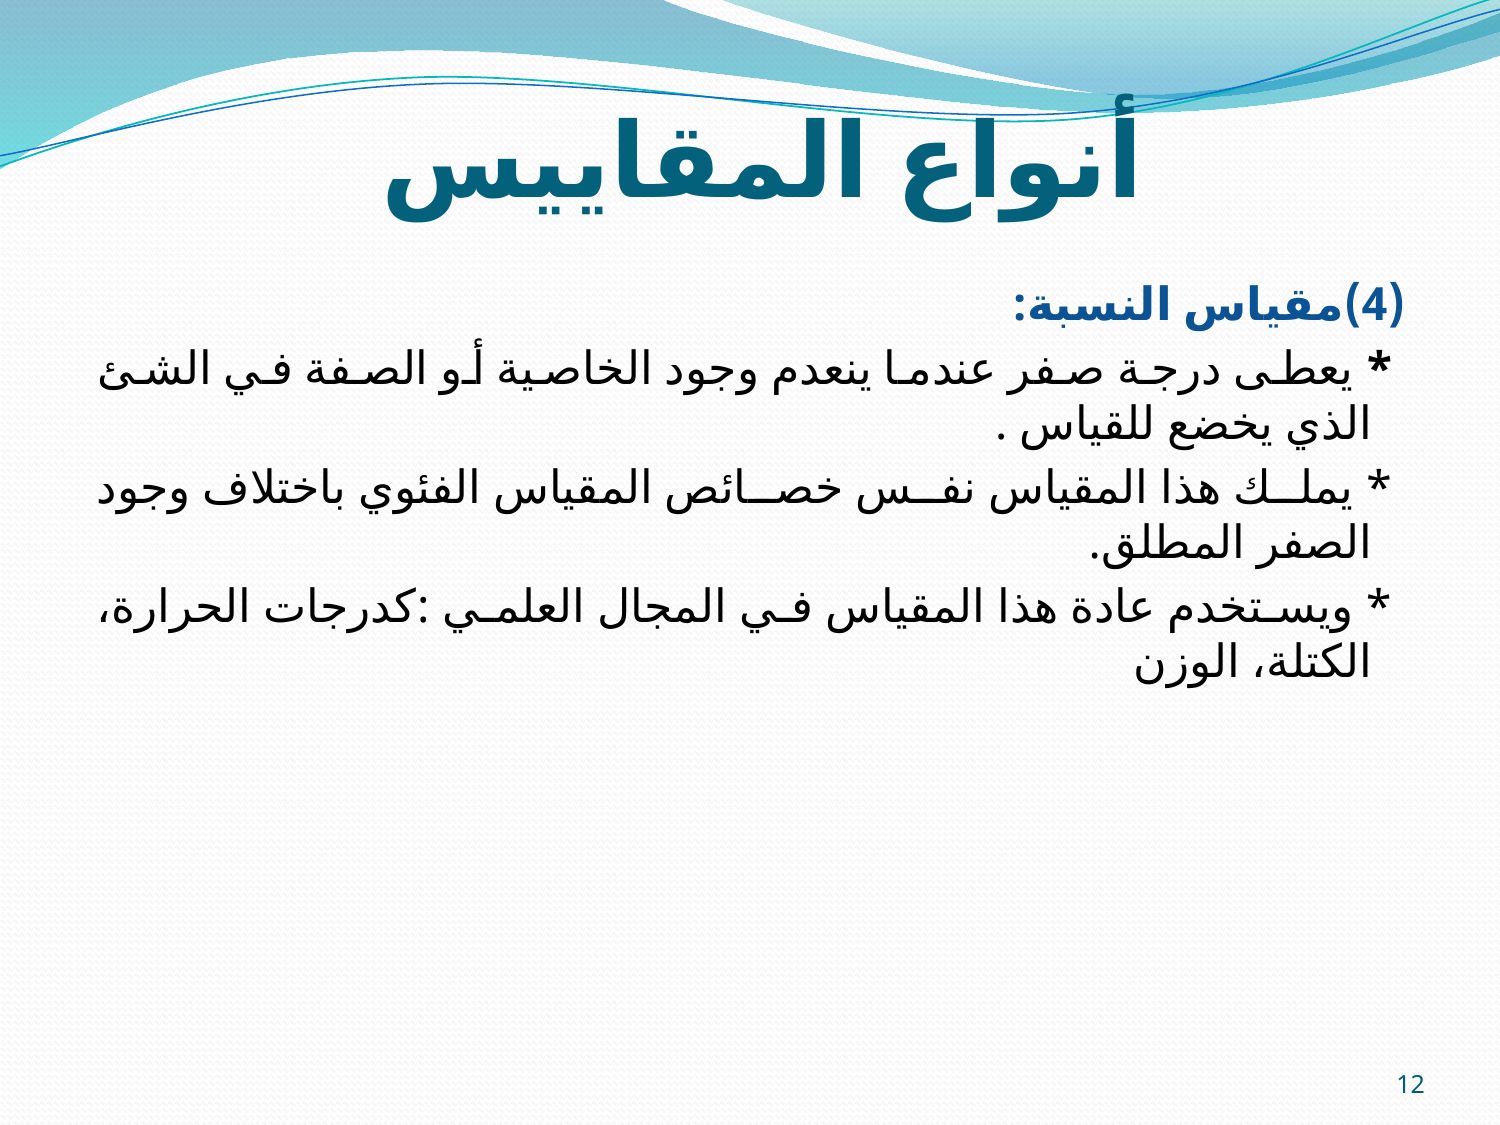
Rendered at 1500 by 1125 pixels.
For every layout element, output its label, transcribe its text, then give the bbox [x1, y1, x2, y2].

title أنواع المقاييس [100, 30, 1425, 219]
slide_number 12 [1299, 1042, 1425, 1103]
list (4)مقياس النسبة: * يعطى درجة صفر عندما ينعدم وجود الخاصية أو الصفة في الشئ الذي يخضع للقياس . * يملك هذا المقياس نفس خصائص المقياس الفئوي باختلاف وجود الصفر المطلق. * ويستخدم عادة هذا المقياس في المجال العلمي :كدرجات الحرارة، الكتلة، الوزن [82, 267, 1432, 846]
